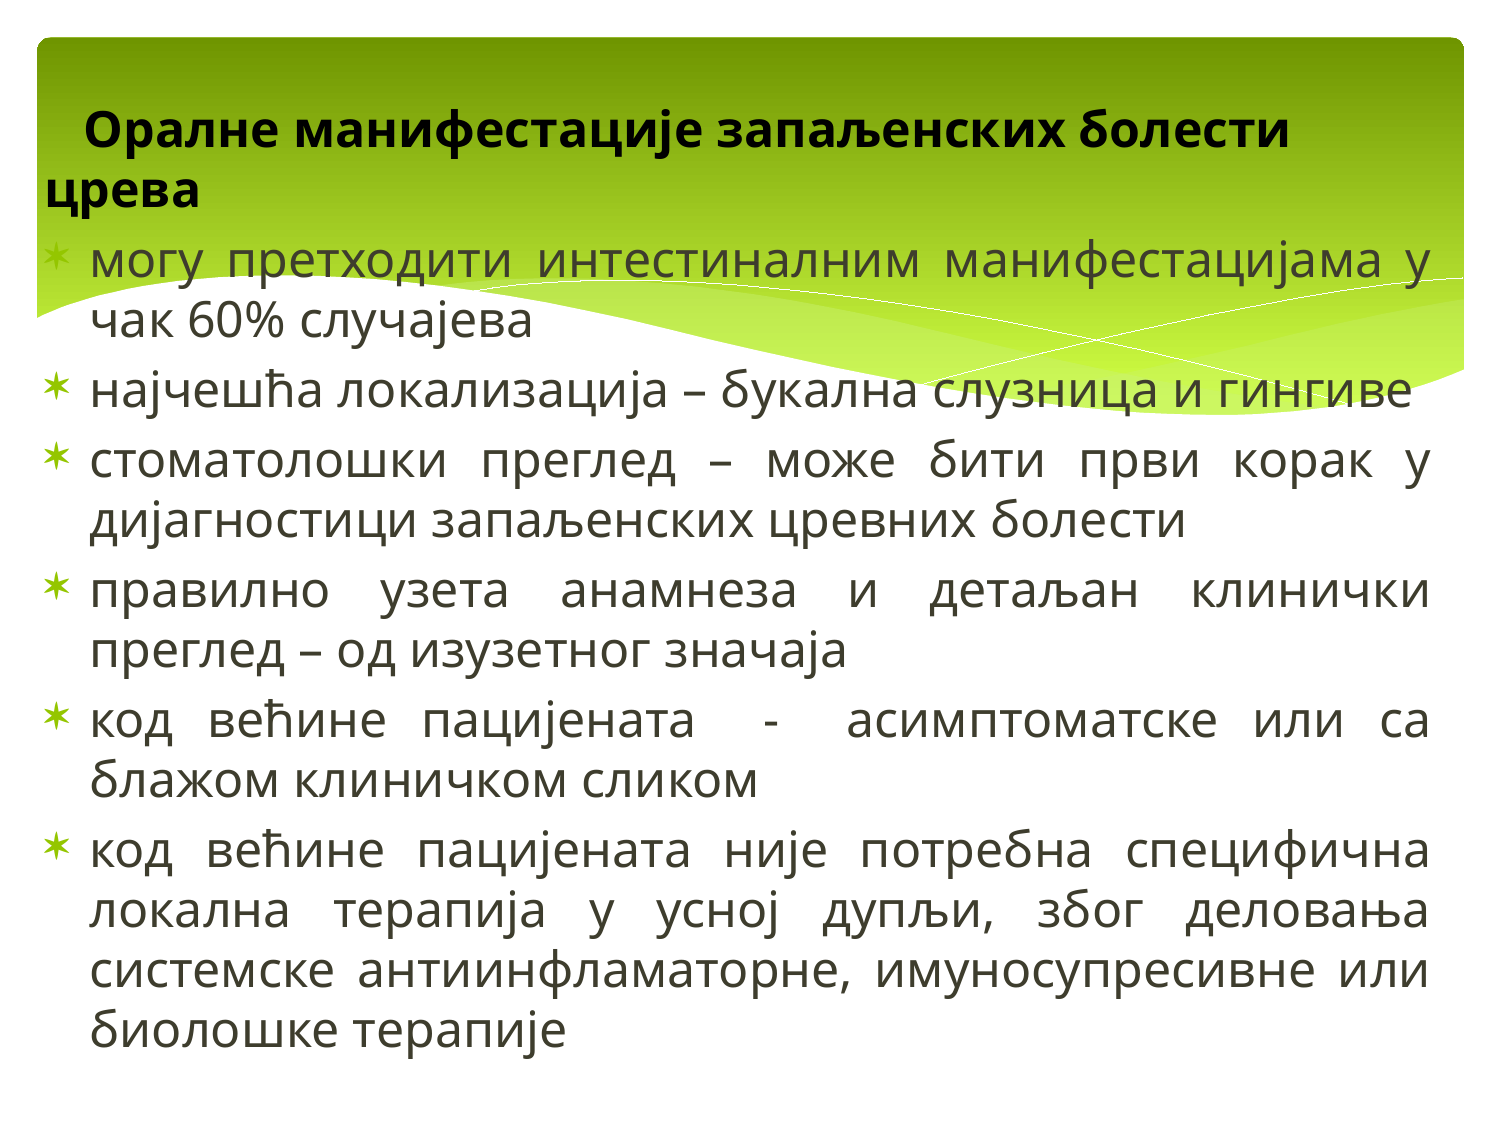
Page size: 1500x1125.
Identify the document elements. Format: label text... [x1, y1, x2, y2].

list Оралне манифестације запаљенских болести црева могу претходити интестиналним манифестацијама у чак 60% случајева најчешћа локализација – букална слузница и гингиве стоматолошки преглед – може бити први корак у дијагностици запаљенских цревних болести правилно узета анамнеза и детаљан клинички преглед – од изузетног значаја код већине пацијената - асимптоматске или са блажом клиничком сликом код већине пацијената није потребна специфична локална терапија у усној дупљи, због деловања системске антиинфламаторне, имуносупресивне или биолошке терапије [29, 90, 1447, 1094]
